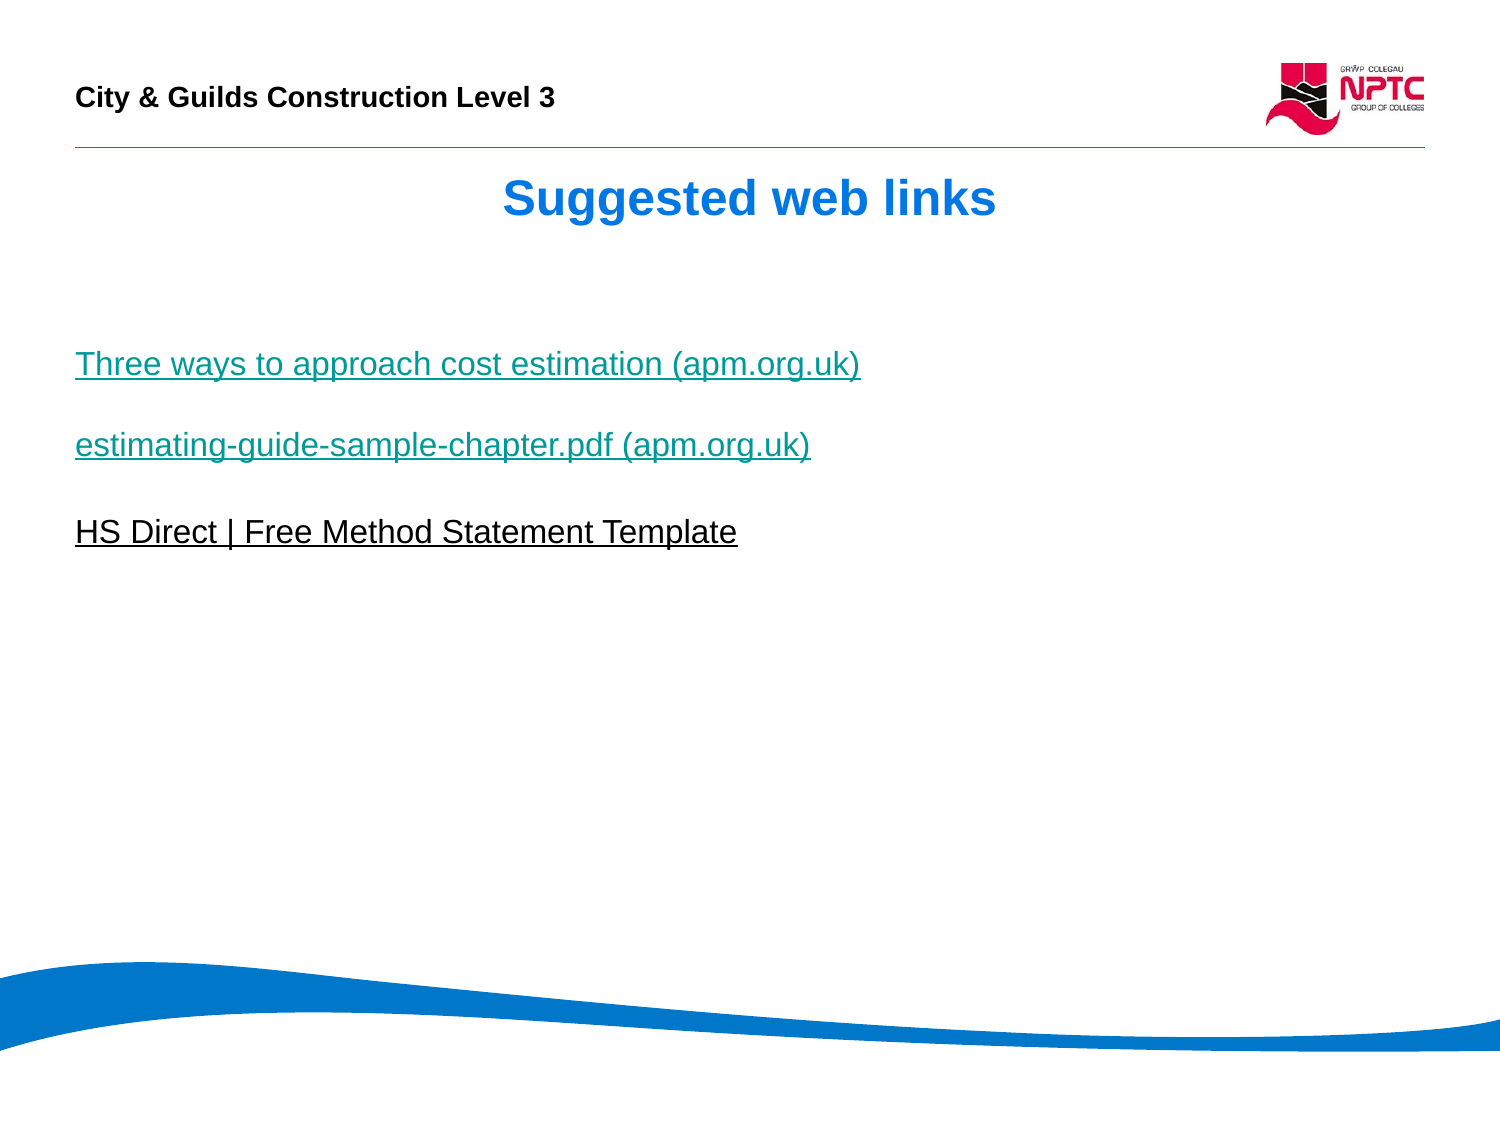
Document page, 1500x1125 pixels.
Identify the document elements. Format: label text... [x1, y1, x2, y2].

picture [1266, 63, 1424, 135]
title Suggested web links [74, 165, 1426, 229]
list Three ways to approach cost estimation (apm.org.uk) estimating-guide-sample-chapter.pdf (apm.org.uk) HS Direct | Free Method Statement Template [74, 247, 1426, 946]
